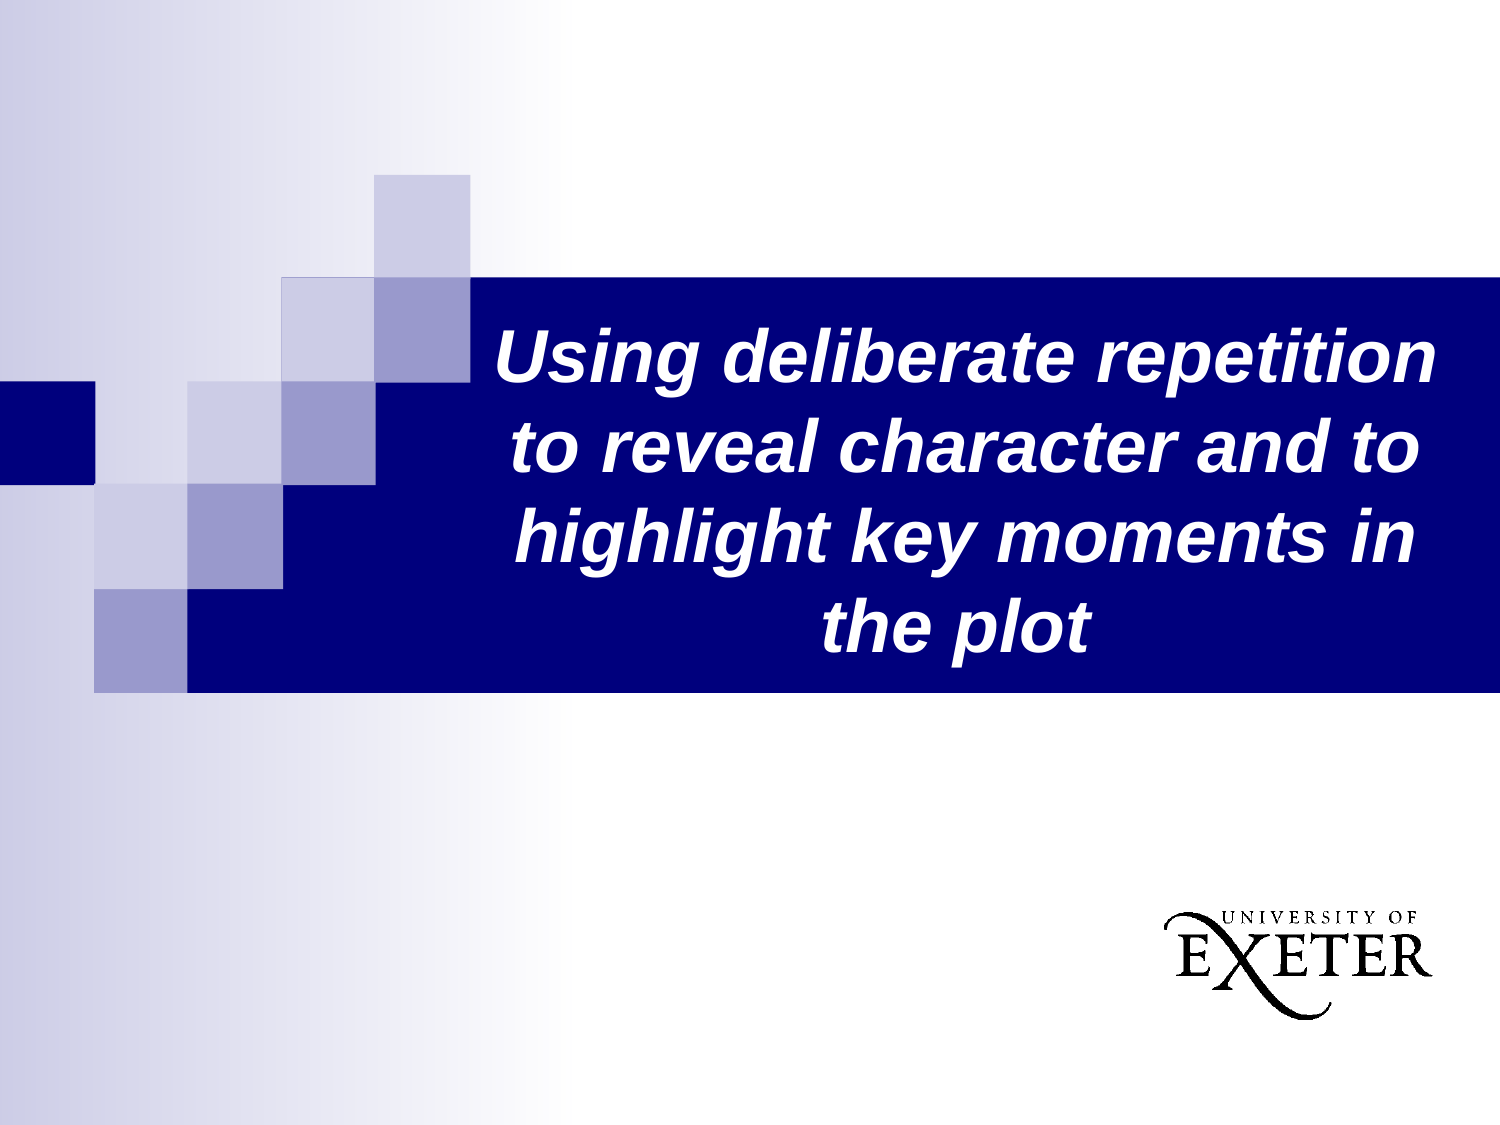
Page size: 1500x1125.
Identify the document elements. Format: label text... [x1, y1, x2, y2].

picture [1160, 908, 1434, 1022]
text_box Using deliberate repetition to reveal character and to highlight key moments in the plot [478, 299, 1454, 675]
